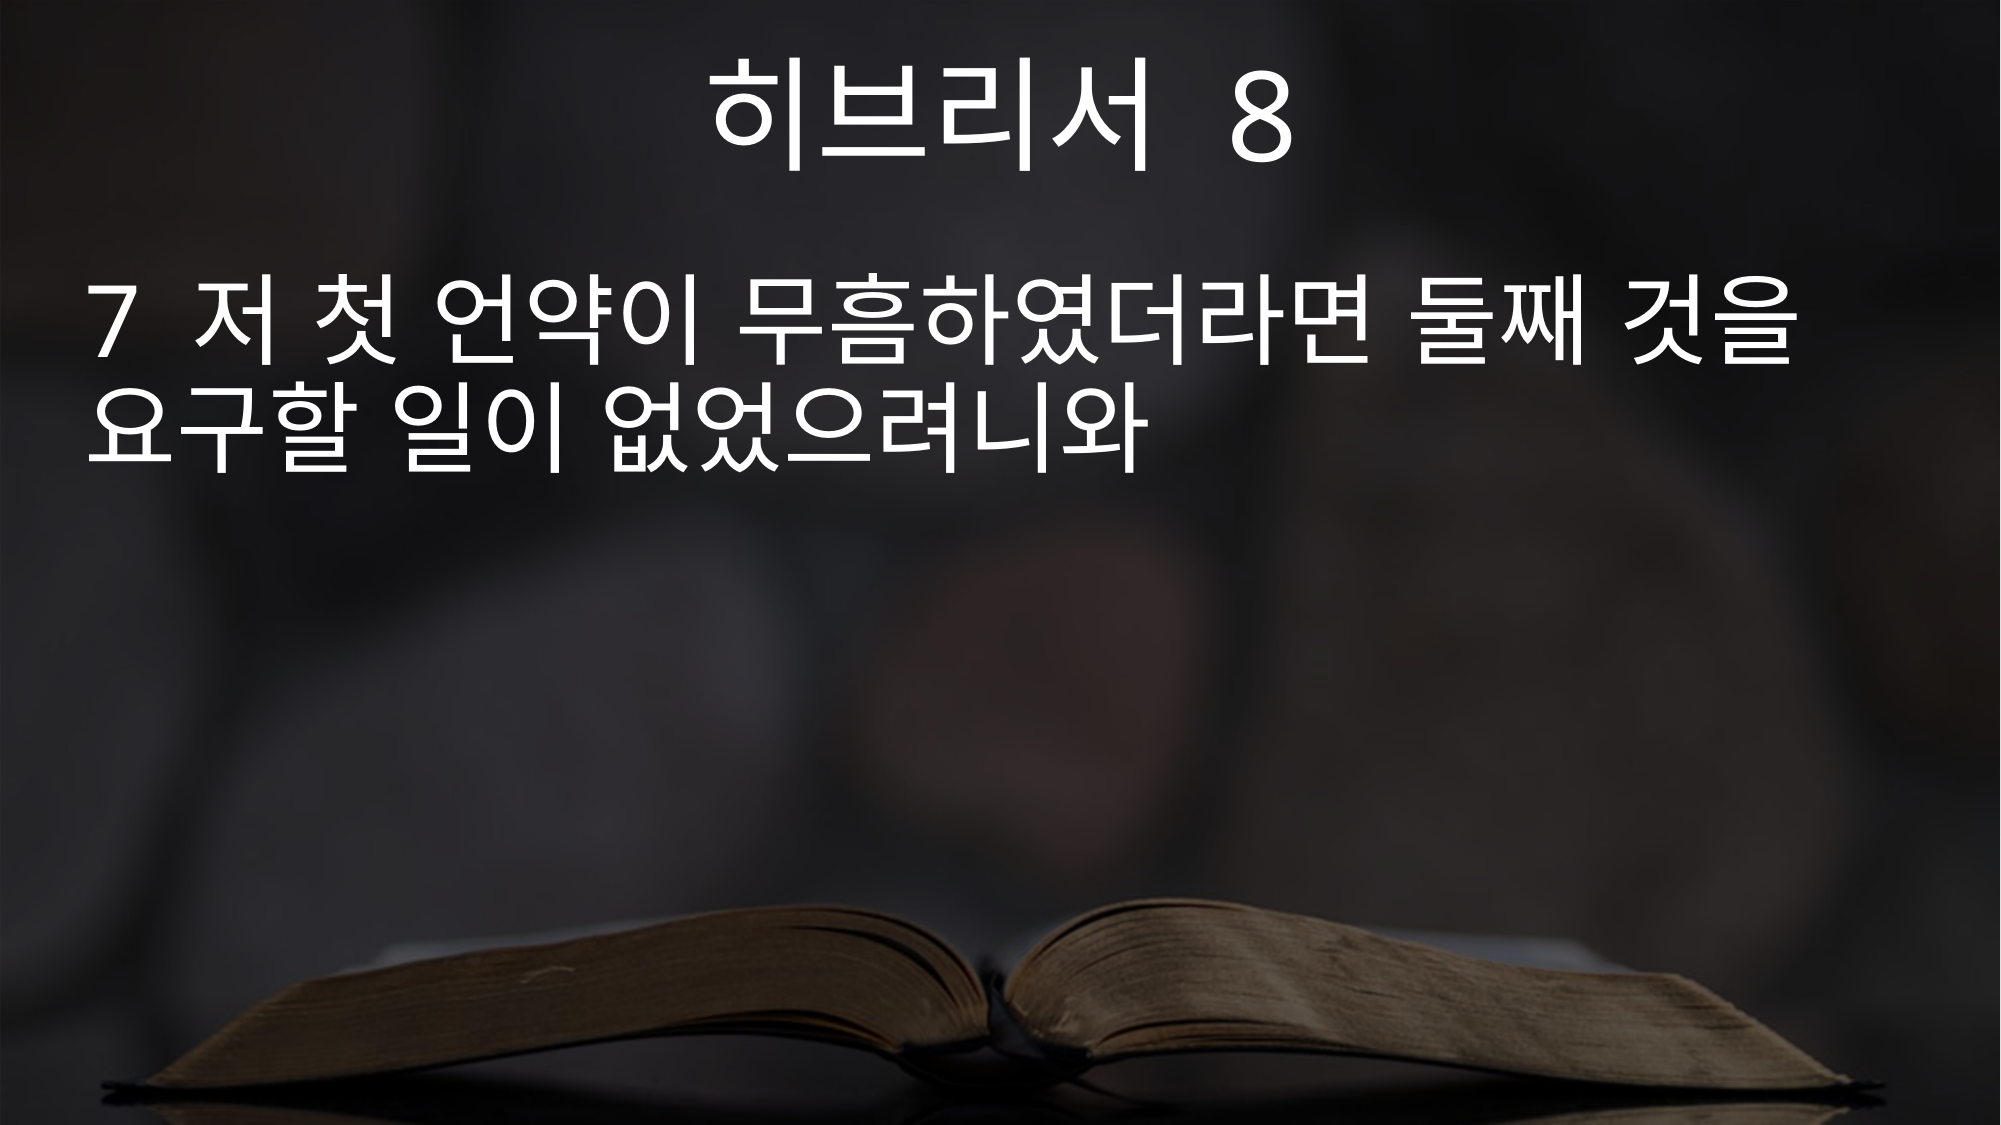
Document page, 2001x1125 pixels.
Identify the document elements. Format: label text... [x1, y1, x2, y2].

footer 히브리서 8 [0, 32, 2000, 192]
picture [0, 0, 2001, 1125]
list 7 저 첫 언약이 무흠하였더라면 둘째 것을 요구할 일이 없었으려니와 [69, 263, 1953, 423]
